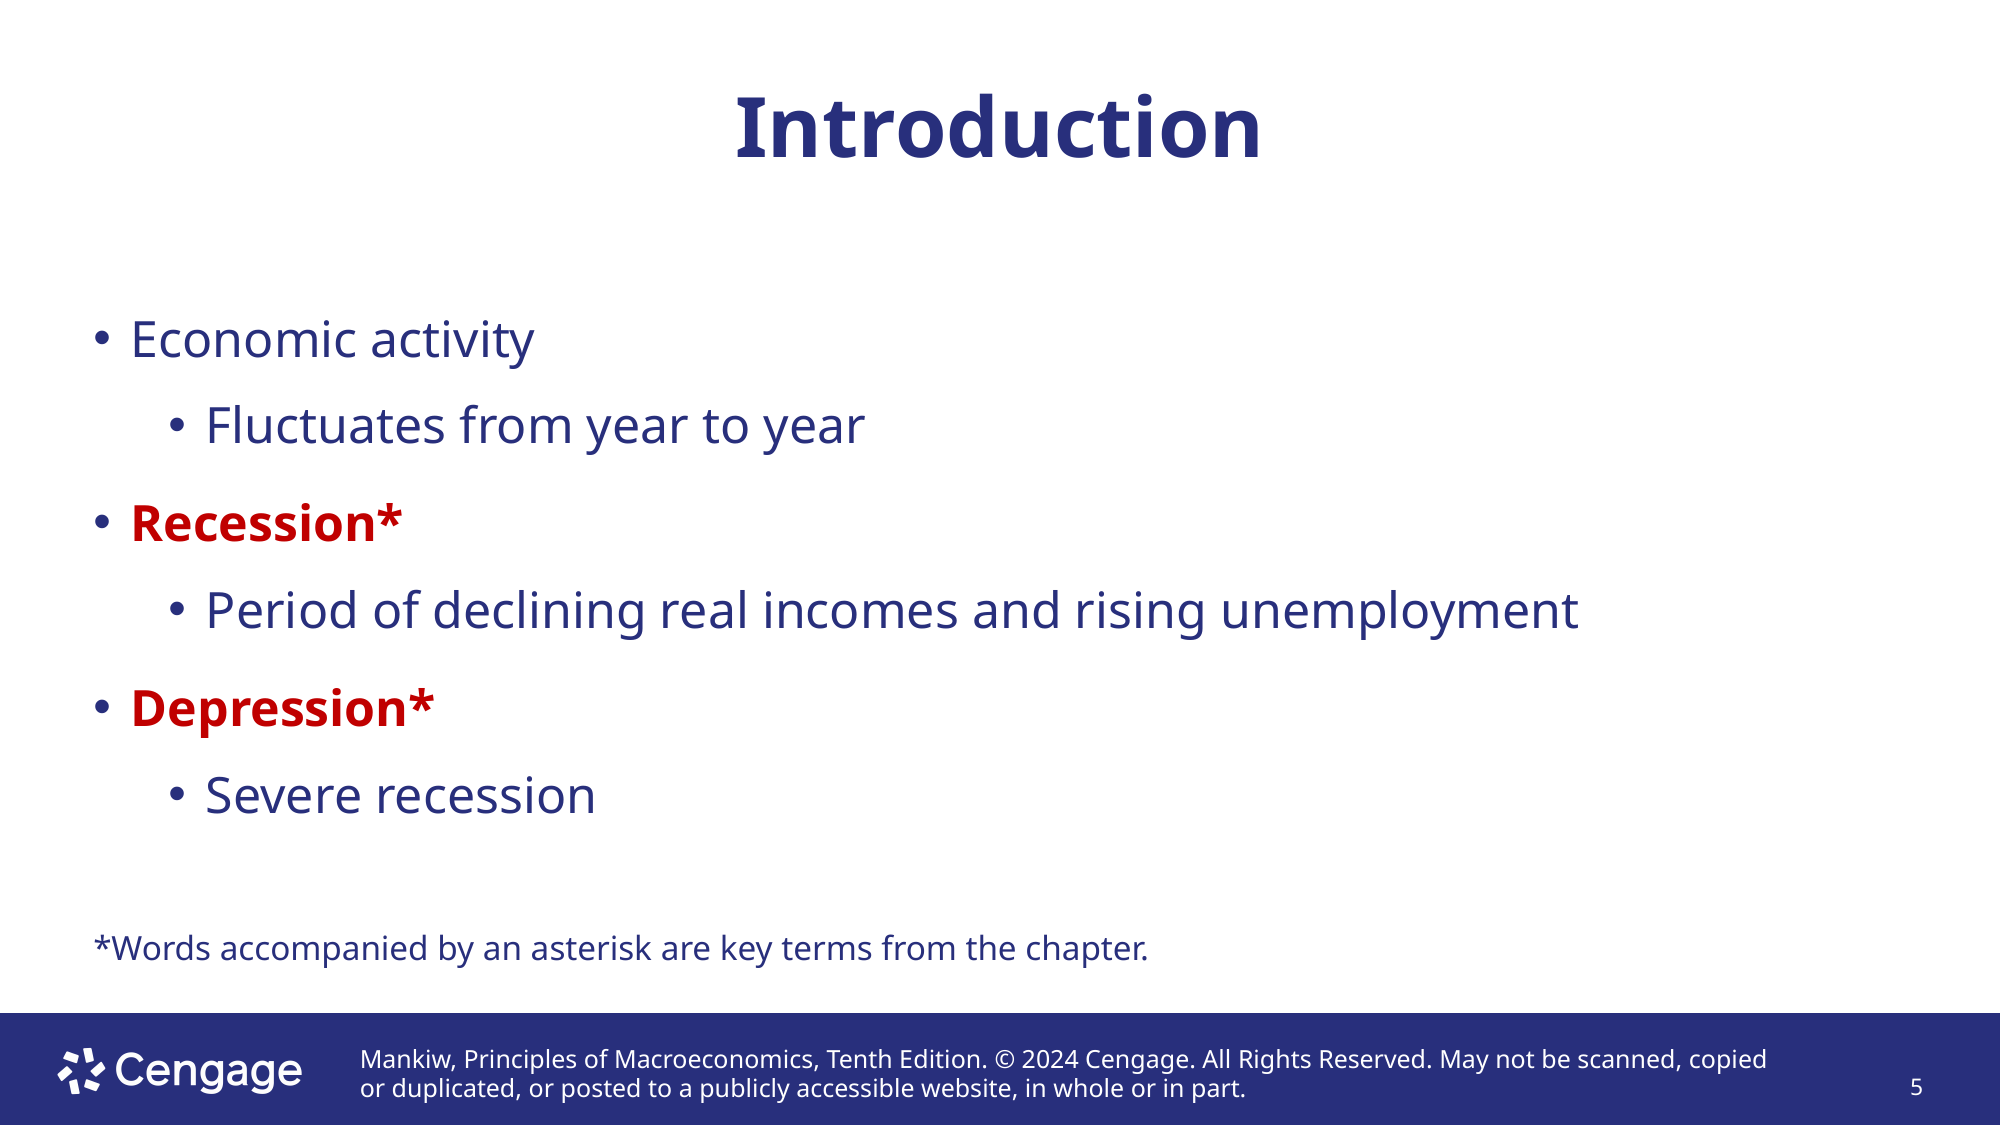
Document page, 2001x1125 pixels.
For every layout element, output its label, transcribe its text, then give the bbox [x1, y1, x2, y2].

title Introduction [78, 77, 1923, 278]
list Economic activity Fluctuates from year to year Recession* Period of declining real incomes and rising unemployment Depression* Severe recession *Words accompanied by an asterisk are key terms from the chapter. [78, 299, 1923, 1014]
picture [30, 1020, 329, 1122]
